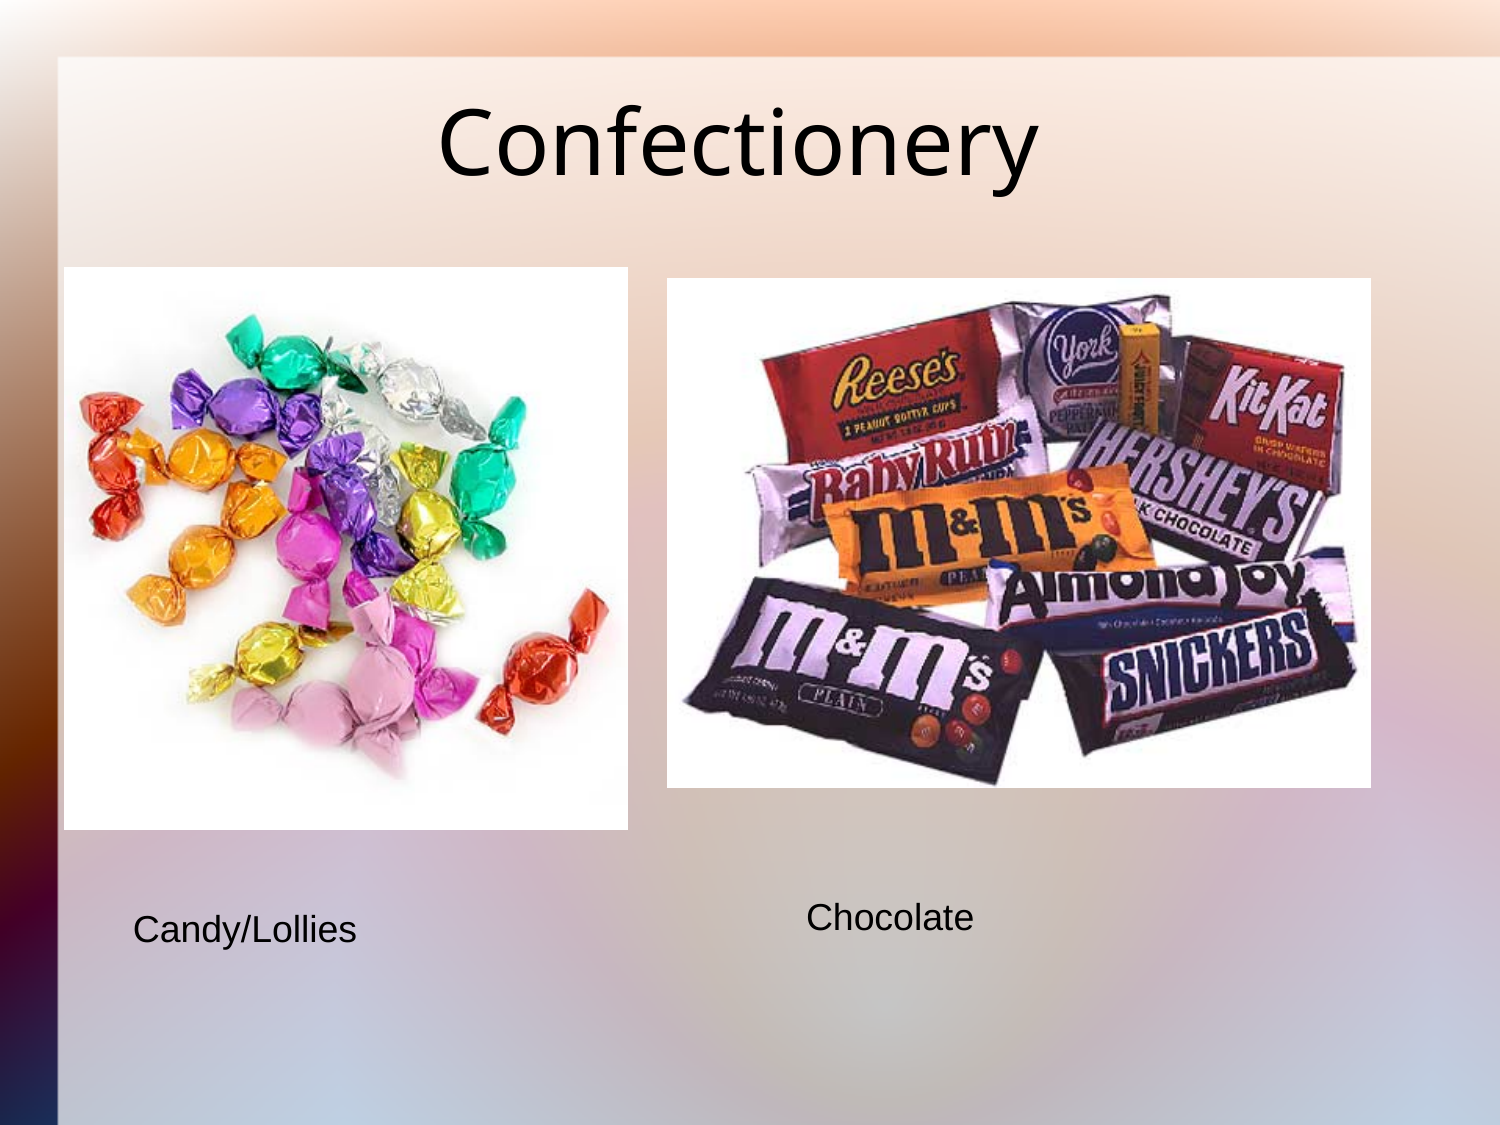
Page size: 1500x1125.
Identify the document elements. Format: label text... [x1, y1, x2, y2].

text_box Candy/Lollies [118, 897, 497, 955]
text_box Chocolate [791, 885, 1252, 943]
text_box Confectionery [74, 45, 1425, 233]
picture [0, 0, 1500, 1125]
